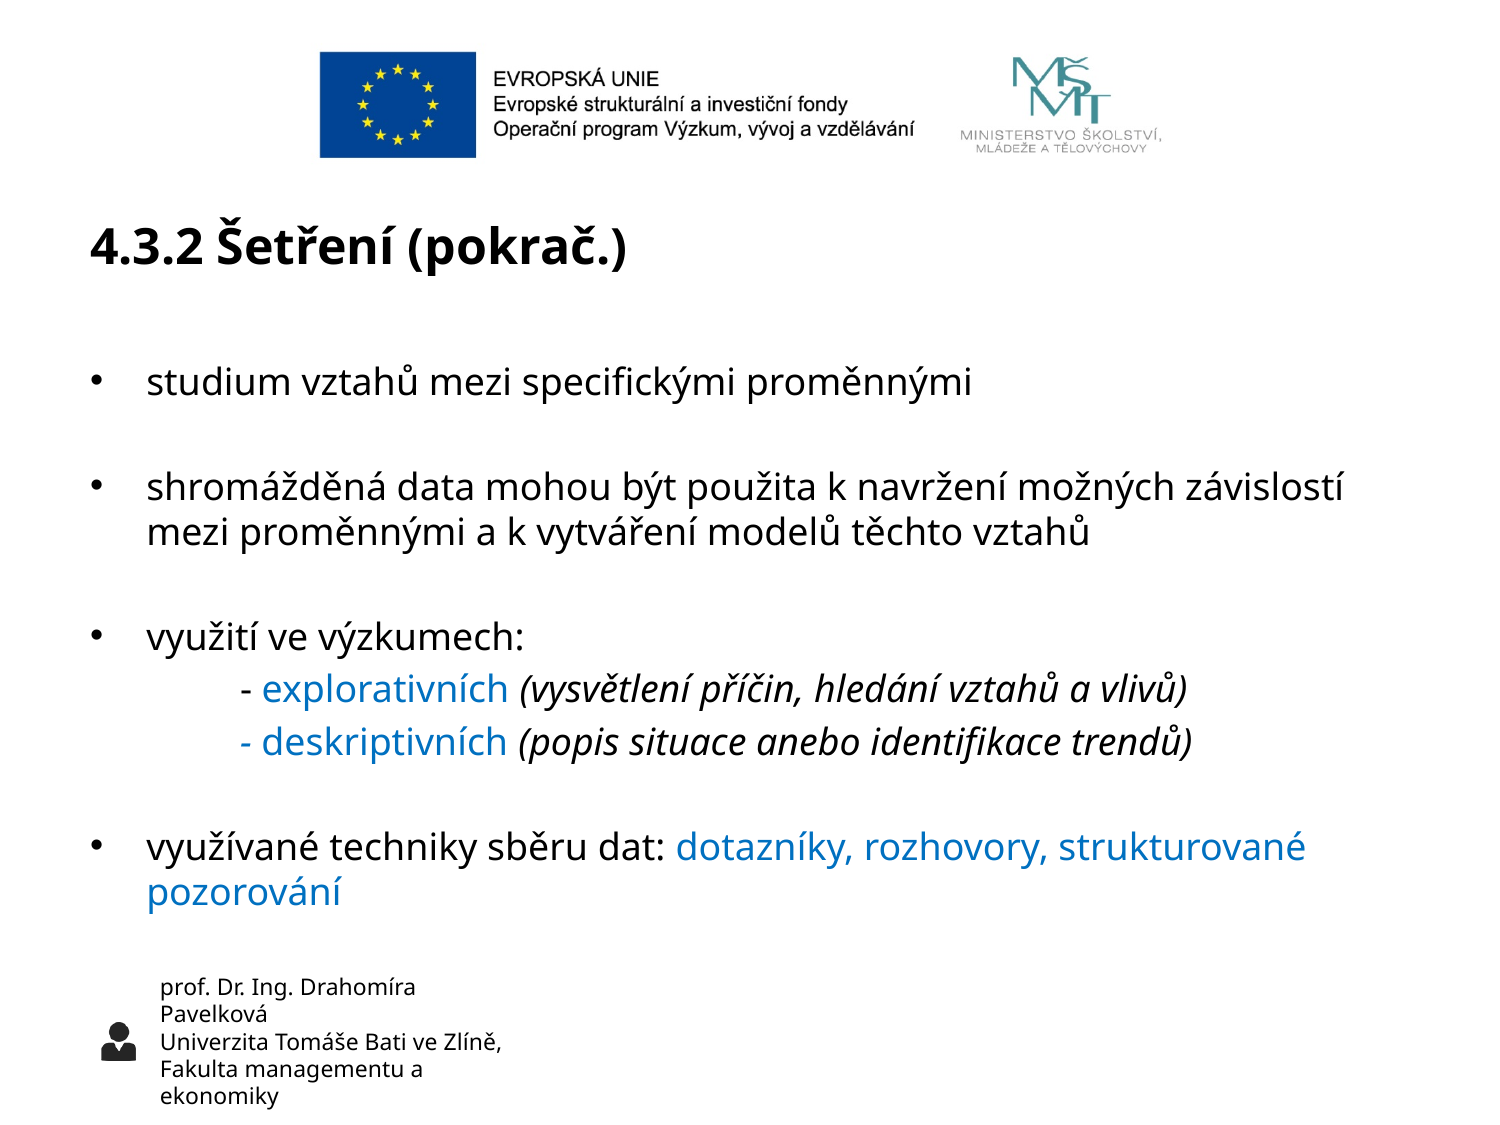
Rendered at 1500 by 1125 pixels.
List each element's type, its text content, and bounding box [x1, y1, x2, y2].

title 4.3.2 Šetření (pokrač.) [75, 185, 1425, 305]
picture [267, 0, 1213, 210]
list studium vztahů mezi specifickými proměnnými shromážděná data mohou být použita k navržení možných závislostí mezi proměnnými a k vytváření modelů těchto vztahů využití ve výzkumech: - explorativních (vysvětlení příčin, hledání vztahů a vlivů) - deskriptivních (popis situace anebo identifikace trendů) využívané techniky sběru dat: dotazníky, rozhovory, strukturované pozorování [75, 349, 1425, 906]
picture [101, 1021, 136, 1062]
footer prof. Dr. Ing. Drahomíra Pavelková Univerzita Tomáše Bati ve Zlíně, Fakulta managementu a ekonomiky [145, 999, 526, 1083]
